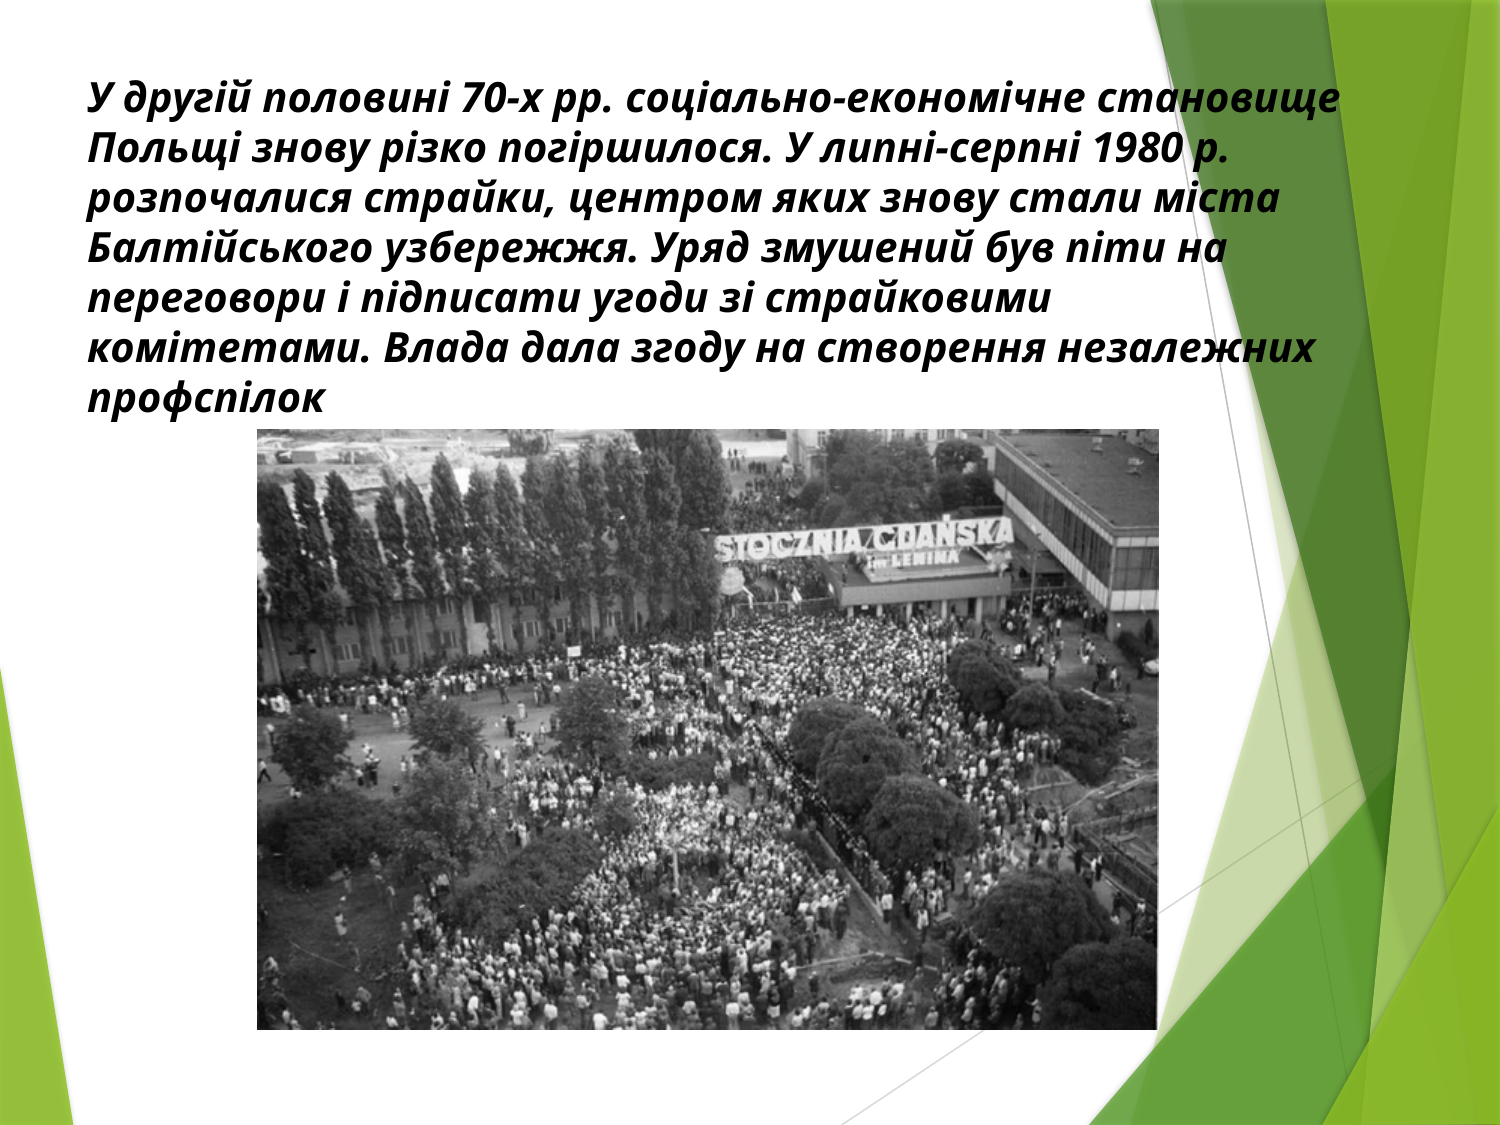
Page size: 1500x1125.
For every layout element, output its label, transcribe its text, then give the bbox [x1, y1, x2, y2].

picture [256, 429, 1160, 1030]
text_box У другій половині 70-х pp. соціально-економічне становище Польщі знову різко погіршилося. У липні-серпні 1980 р. розпочалися страйки, центром яких знову стали міста Балтійського узбережжя. Уряд змушений був піти на переговори і підписати угоди зі страйковими комітетами. Влада дала згоду на створення незалежних профспілок [72, 63, 1362, 429]
